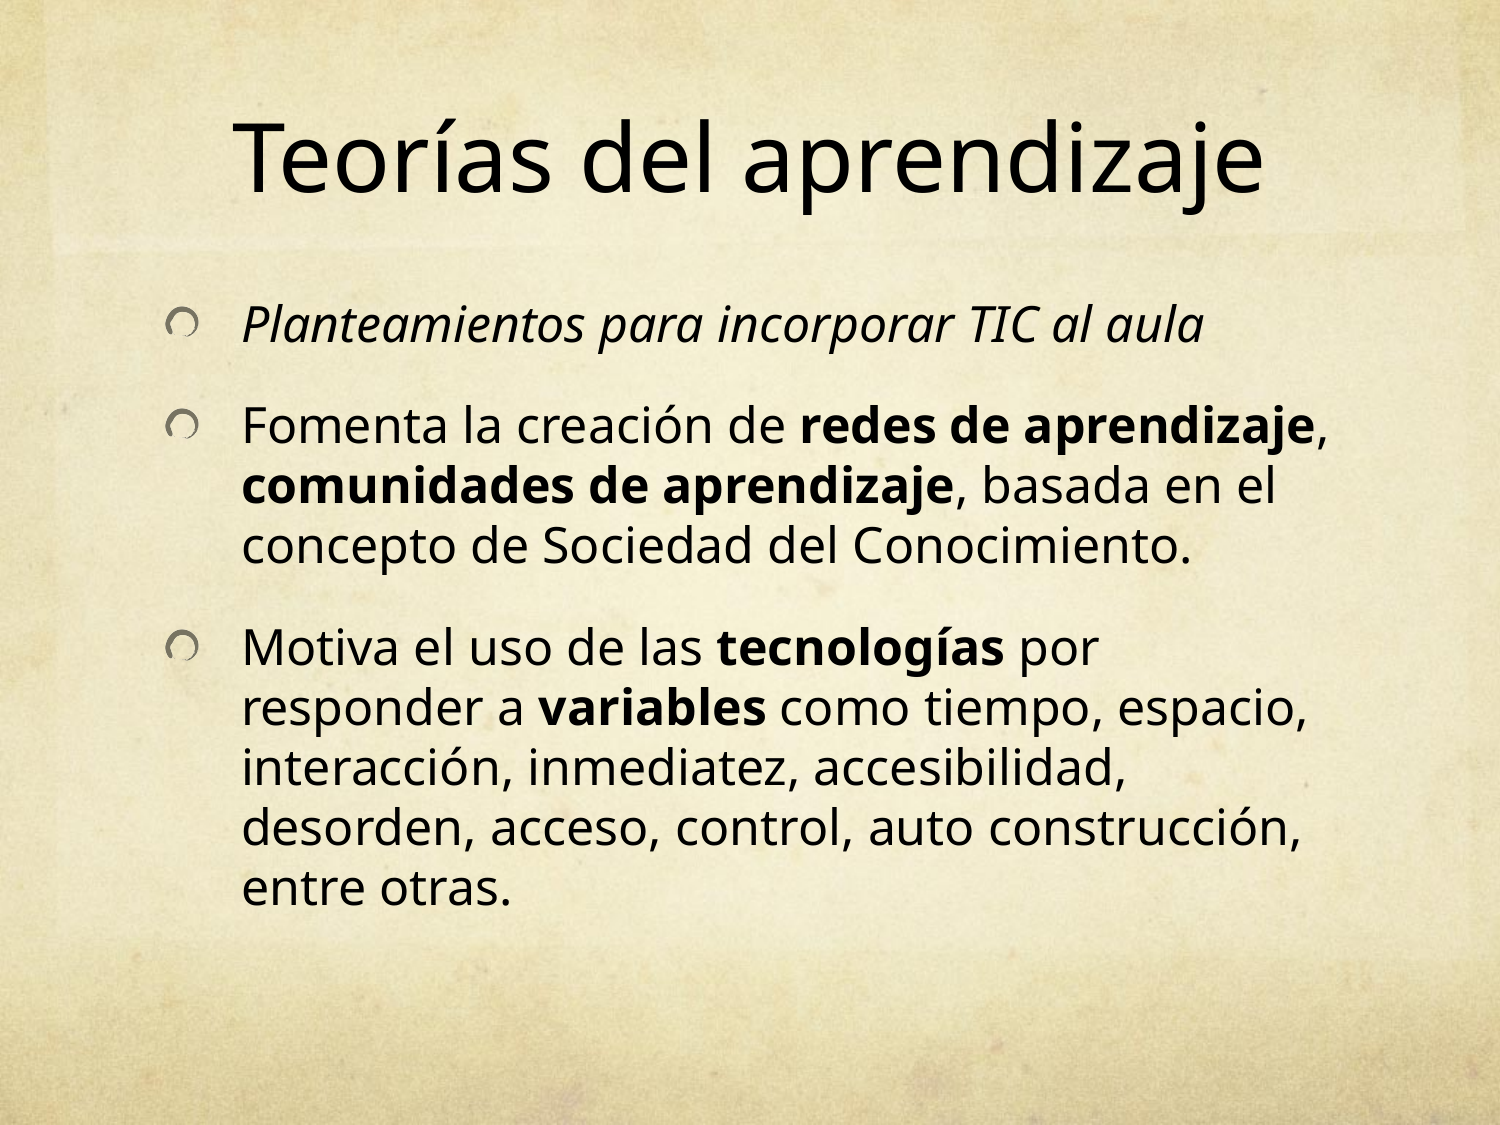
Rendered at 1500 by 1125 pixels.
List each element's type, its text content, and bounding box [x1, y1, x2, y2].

picture [0, 0, 1500, 1125]
title Teorías del aprendizaje [150, 82, 1350, 225]
list Planteamientos para incorporar TIC al aula Fomenta la creación de redes de aprendizaje, comunidades de aprendizaje, basada en el concepto de Sociedad del Conocimiento. Motiva el uso de las tecnologías por responder a variables como tiempo, espacio, interacción, inmediatez, accesibilidad, desorden, acceso, control, auto construcción, entre otras. [150, 284, 1350, 950]
